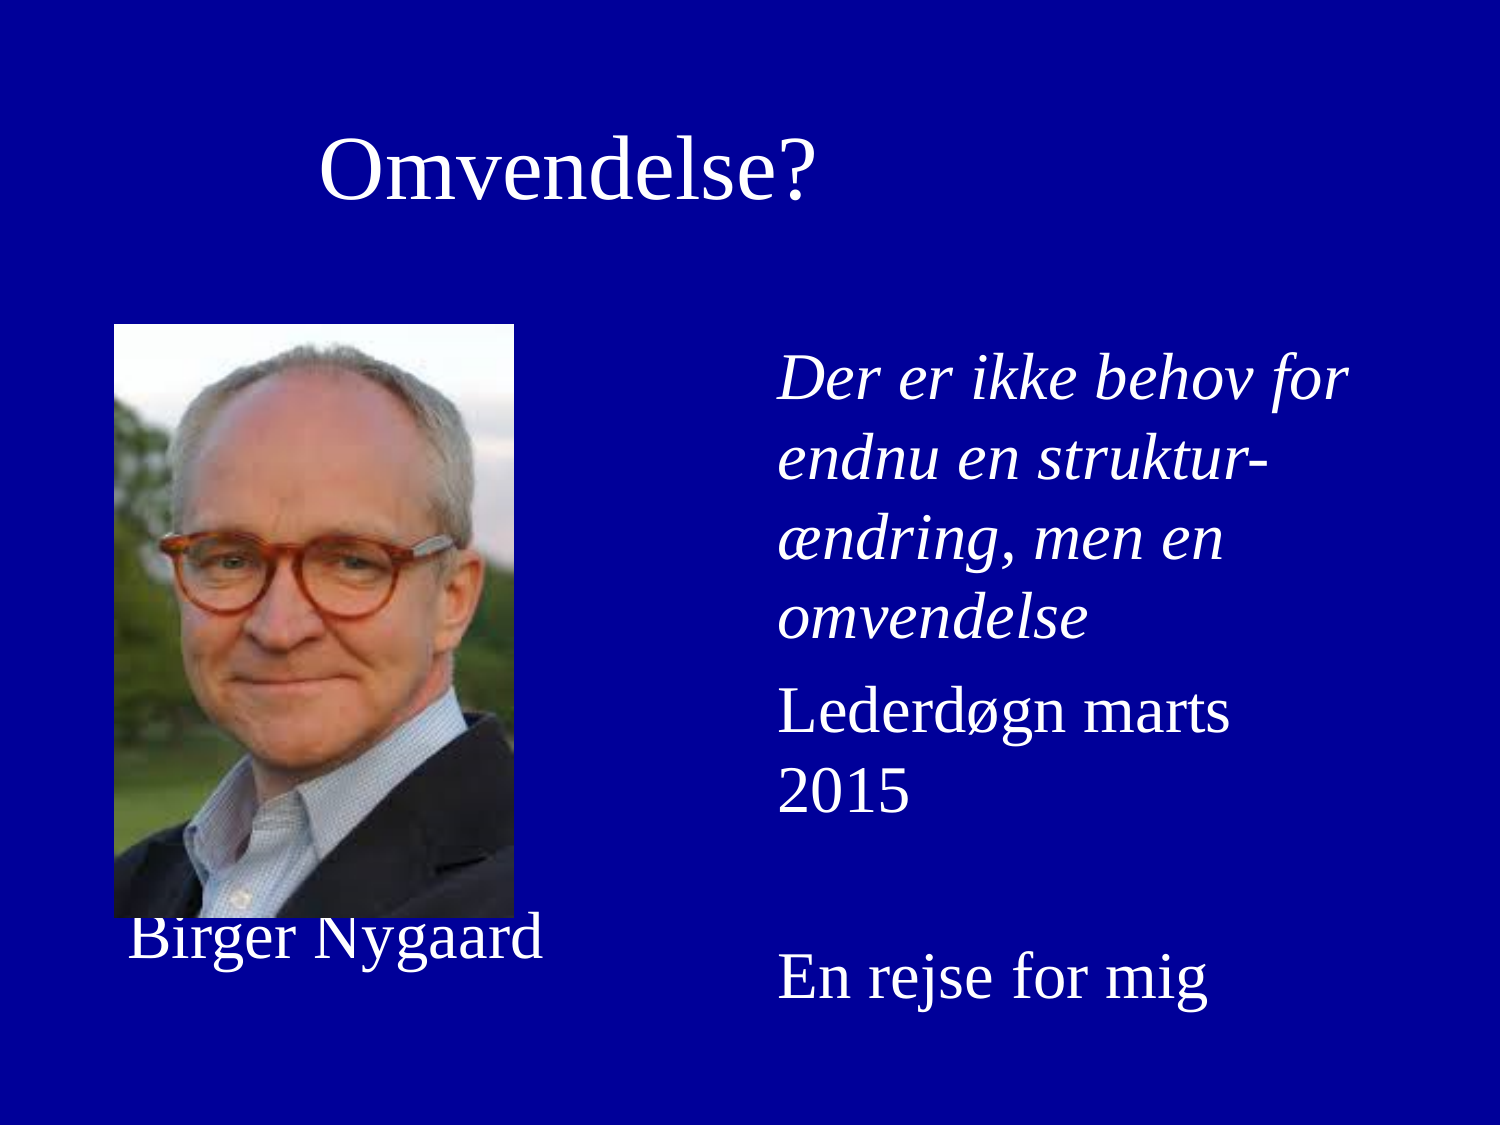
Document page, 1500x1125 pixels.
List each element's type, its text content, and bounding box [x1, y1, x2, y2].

picture [114, 324, 514, 918]
list Der er ikke behov for endnu en struktur-ændring, men en omvendelse Lederdøgn marts 2015 En rejse for mig [762, 324, 1388, 1000]
list Birger Nygaard [112, 324, 738, 1000]
title Omvendelse? [112, 99, 1025, 225]
